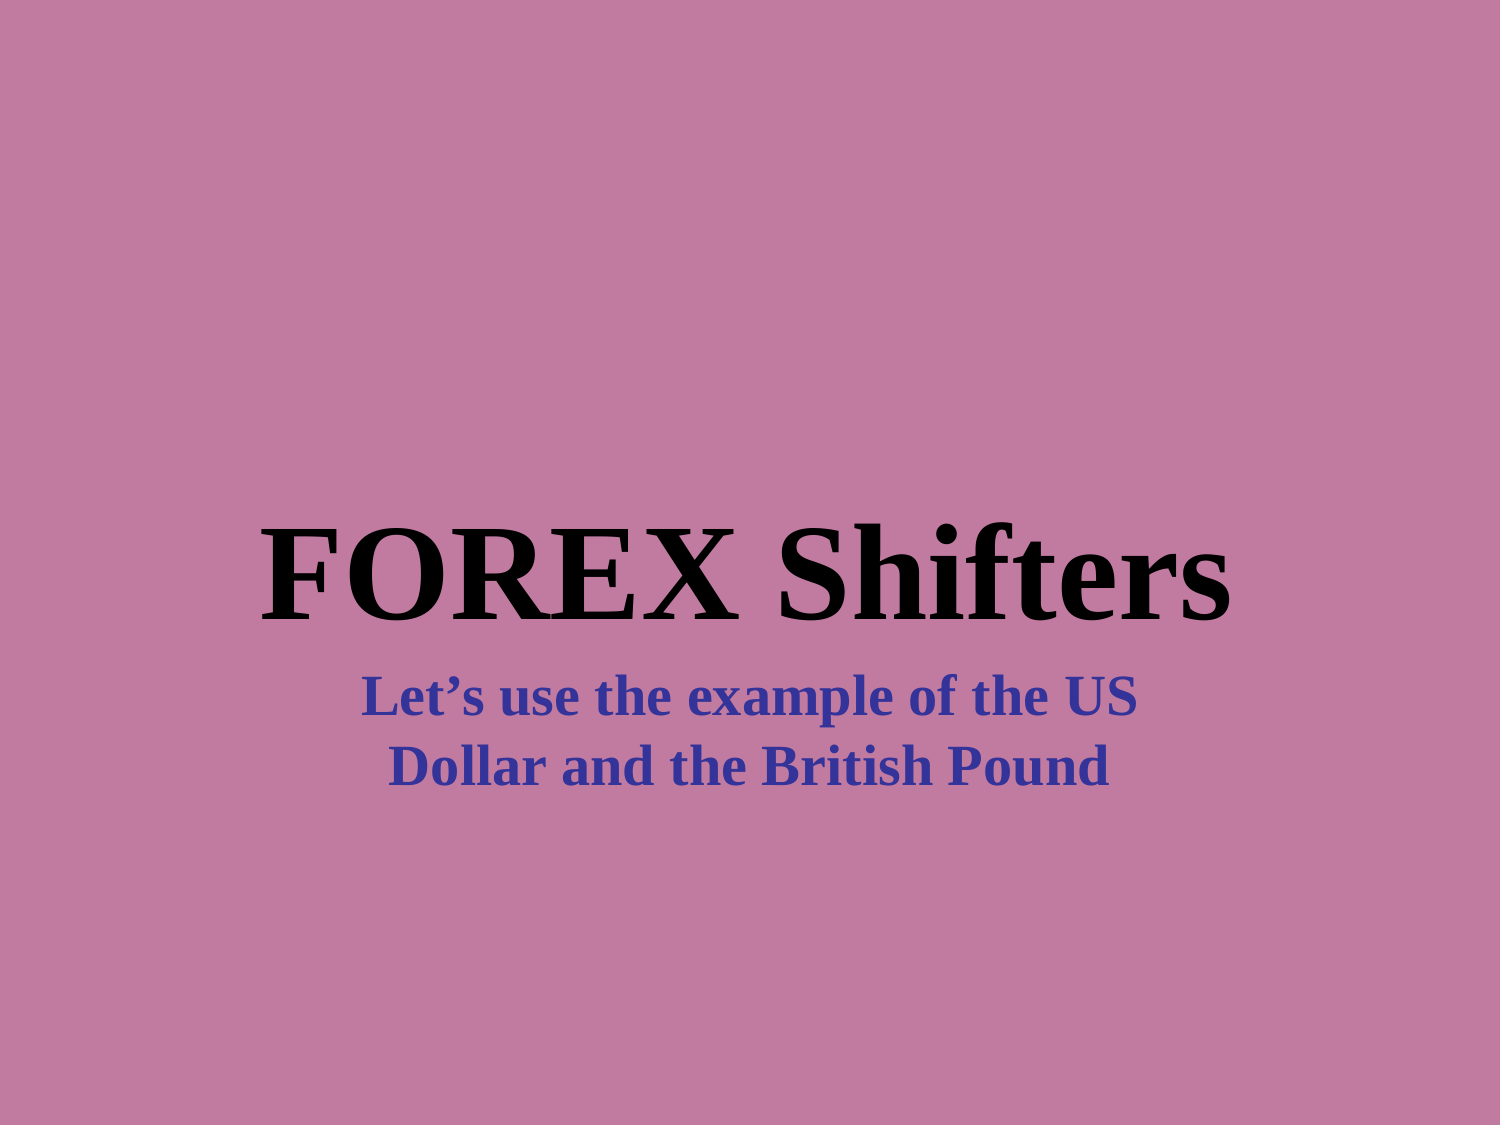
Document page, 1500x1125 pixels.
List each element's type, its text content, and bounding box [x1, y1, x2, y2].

text_box Let’s use the example of the US Dollar and the British Pound [262, 649, 1238, 806]
text_box FOREX Shifters [37, 474, 1456, 655]
